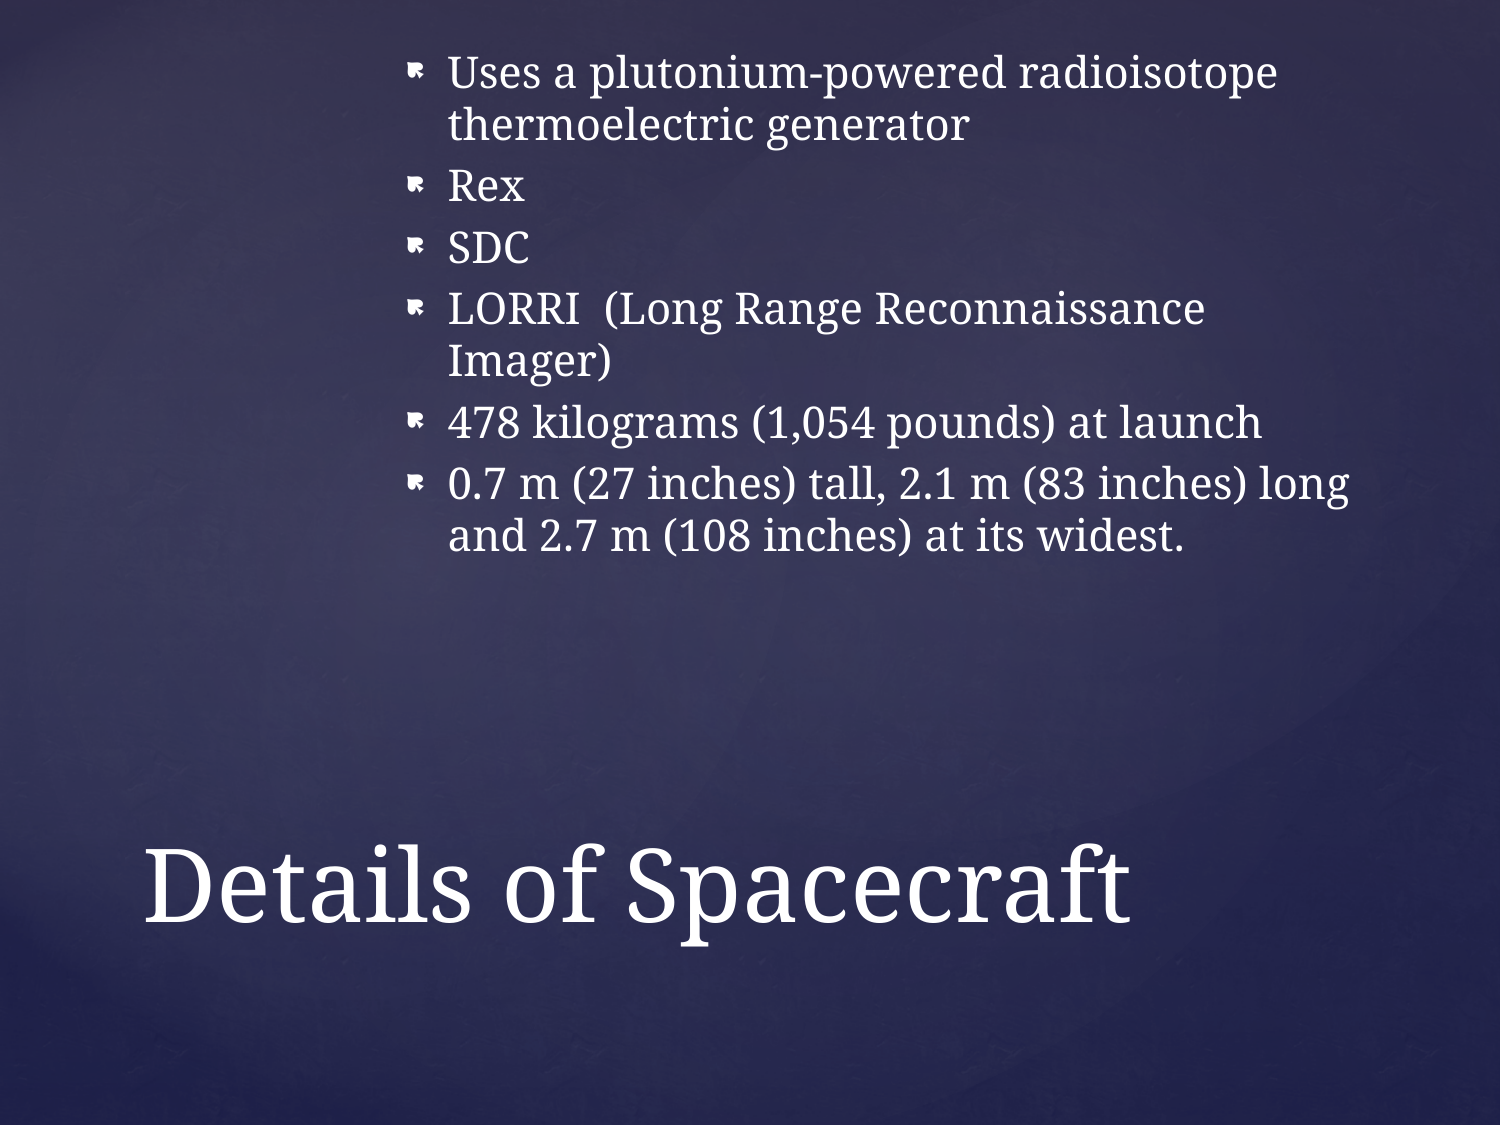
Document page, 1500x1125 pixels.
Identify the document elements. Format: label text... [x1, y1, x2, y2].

list Uses a plutonium-powered radioisotope thermoelectric generator Rex SDC LORRI (Long Range Reconnaissance Imager) 478 kilograms (1,054 pounds) at launch 0.7 m (27 inches) tall, 2.1 m (83 inches) long and 2.7 m (108 inches) at its widest. [387, 125, 1388, 725]
title Details of Spacecraft [127, 800, 1365, 950]
